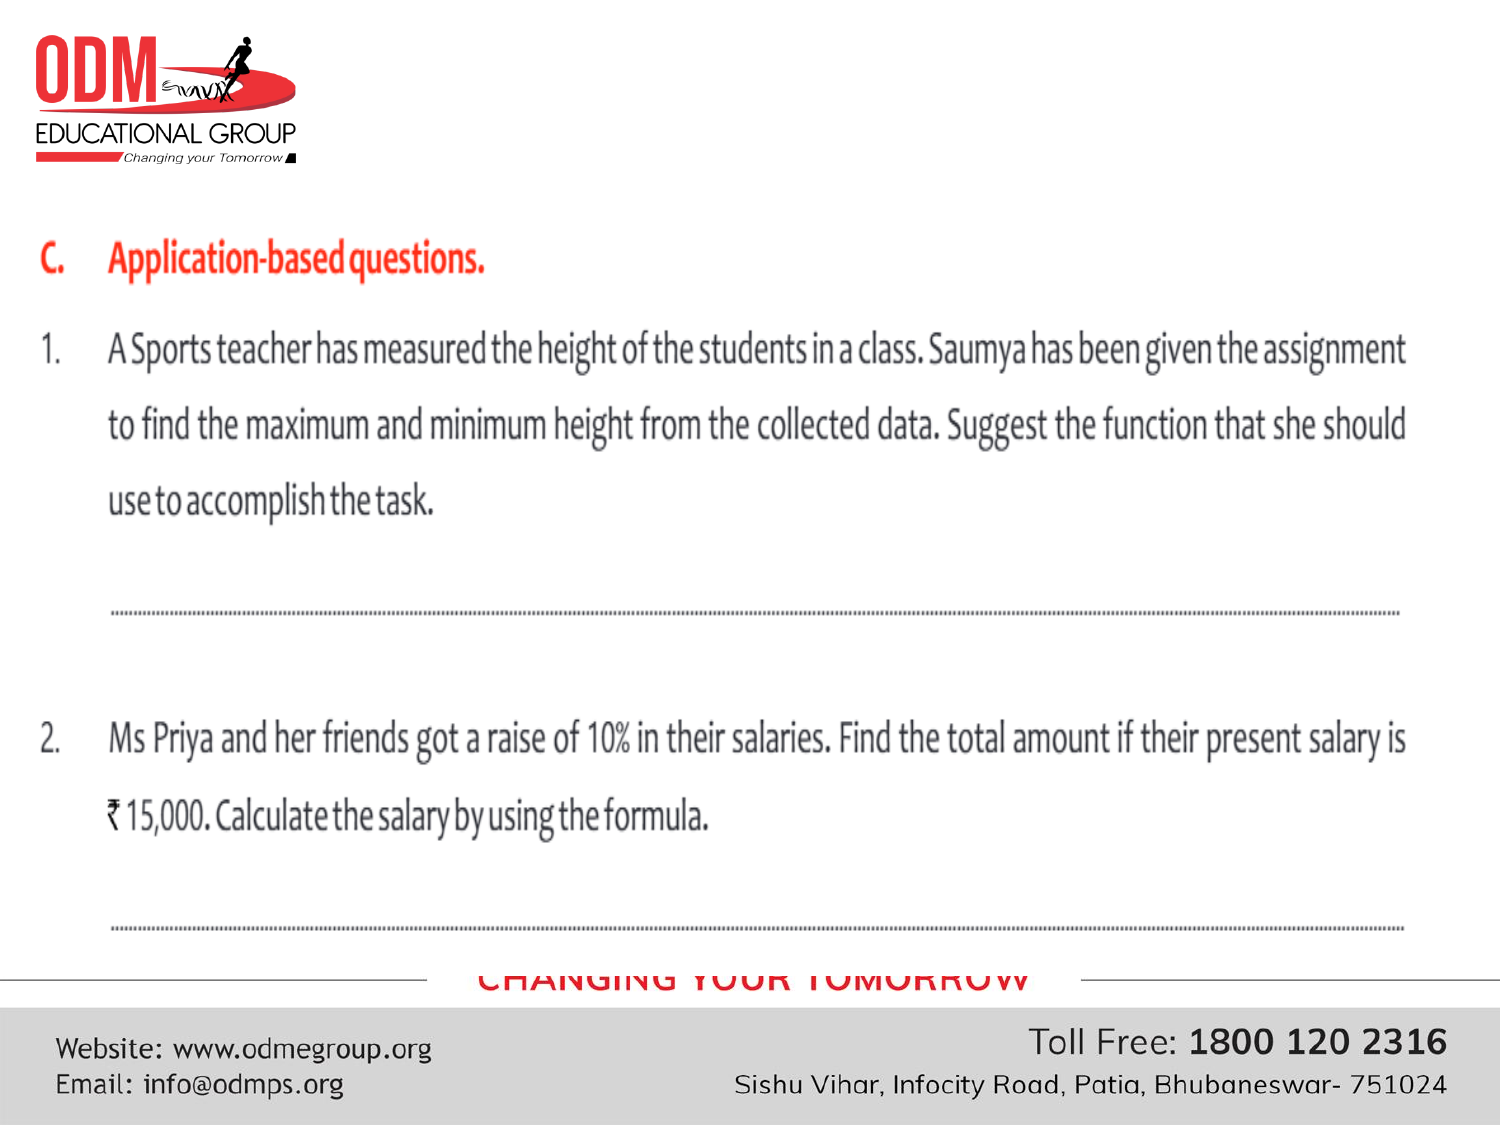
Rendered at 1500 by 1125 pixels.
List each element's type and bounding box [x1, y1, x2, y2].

picture [0, 207, 1500, 1125]
picture [36, 35, 296, 164]
